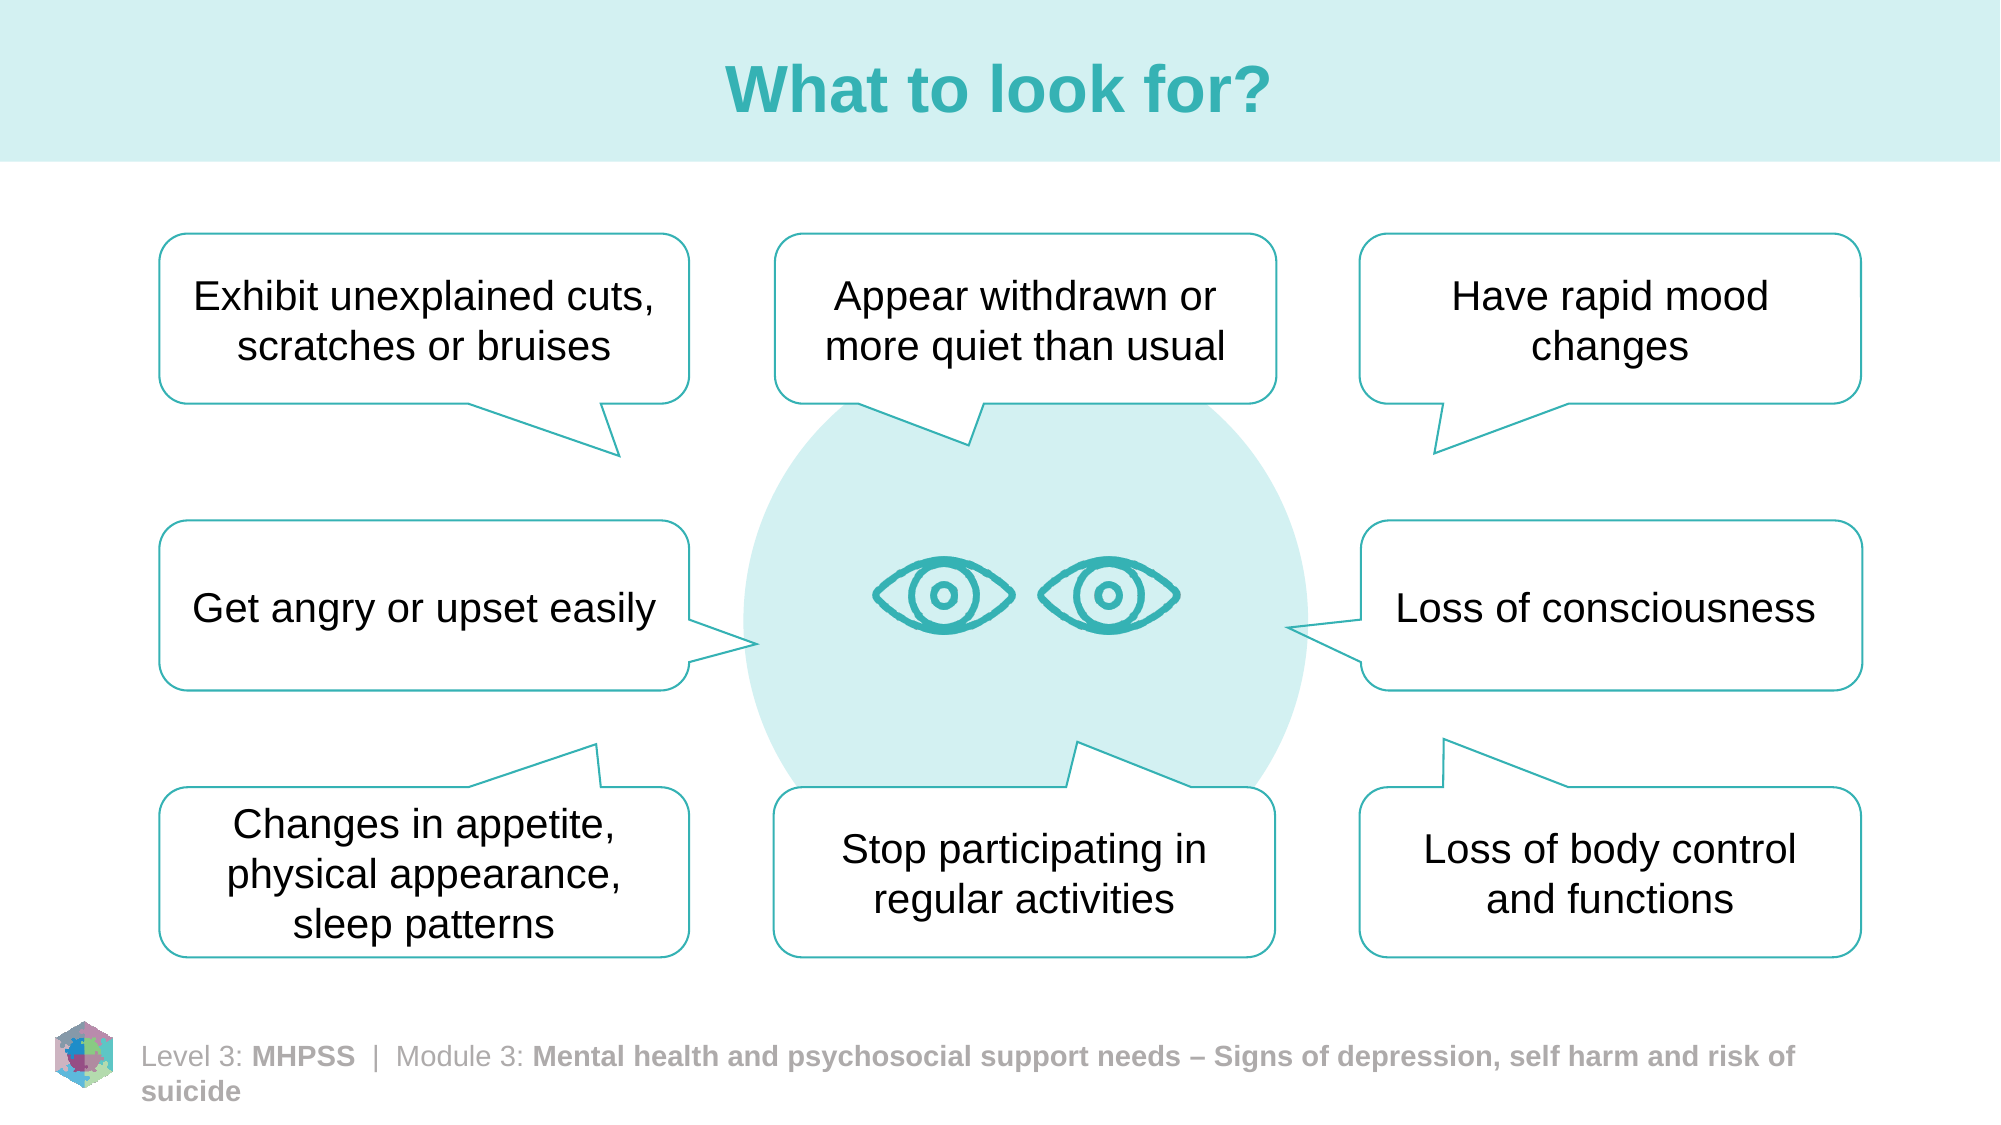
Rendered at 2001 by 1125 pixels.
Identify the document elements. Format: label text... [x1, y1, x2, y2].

picture [55, 1021, 113, 1088]
text_box Have rapid mood changes [1359, 233, 1862, 454]
text_box Loss of consciousness [1287, 520, 1863, 691]
text_box Get angry or upset easily [159, 520, 757, 691]
title What to look for? [137, 19, 1863, 163]
text_box Stop participating in regular activities [773, 775, 1276, 958]
text_box Appear withdrawn or more quiet than usual [774, 233, 1277, 422]
text_box Loss of body control and functions [1359, 738, 1862, 958]
text_box Changes in appetite, physical appearance, sleep patterns [159, 744, 690, 958]
text_box Exhibit unexplained cuts, scratches or bruises [159, 233, 690, 457]
text_box [743, 404, 1068, 787]
picture [854, 423, 1198, 768]
text_box [978, 404, 1309, 788]
